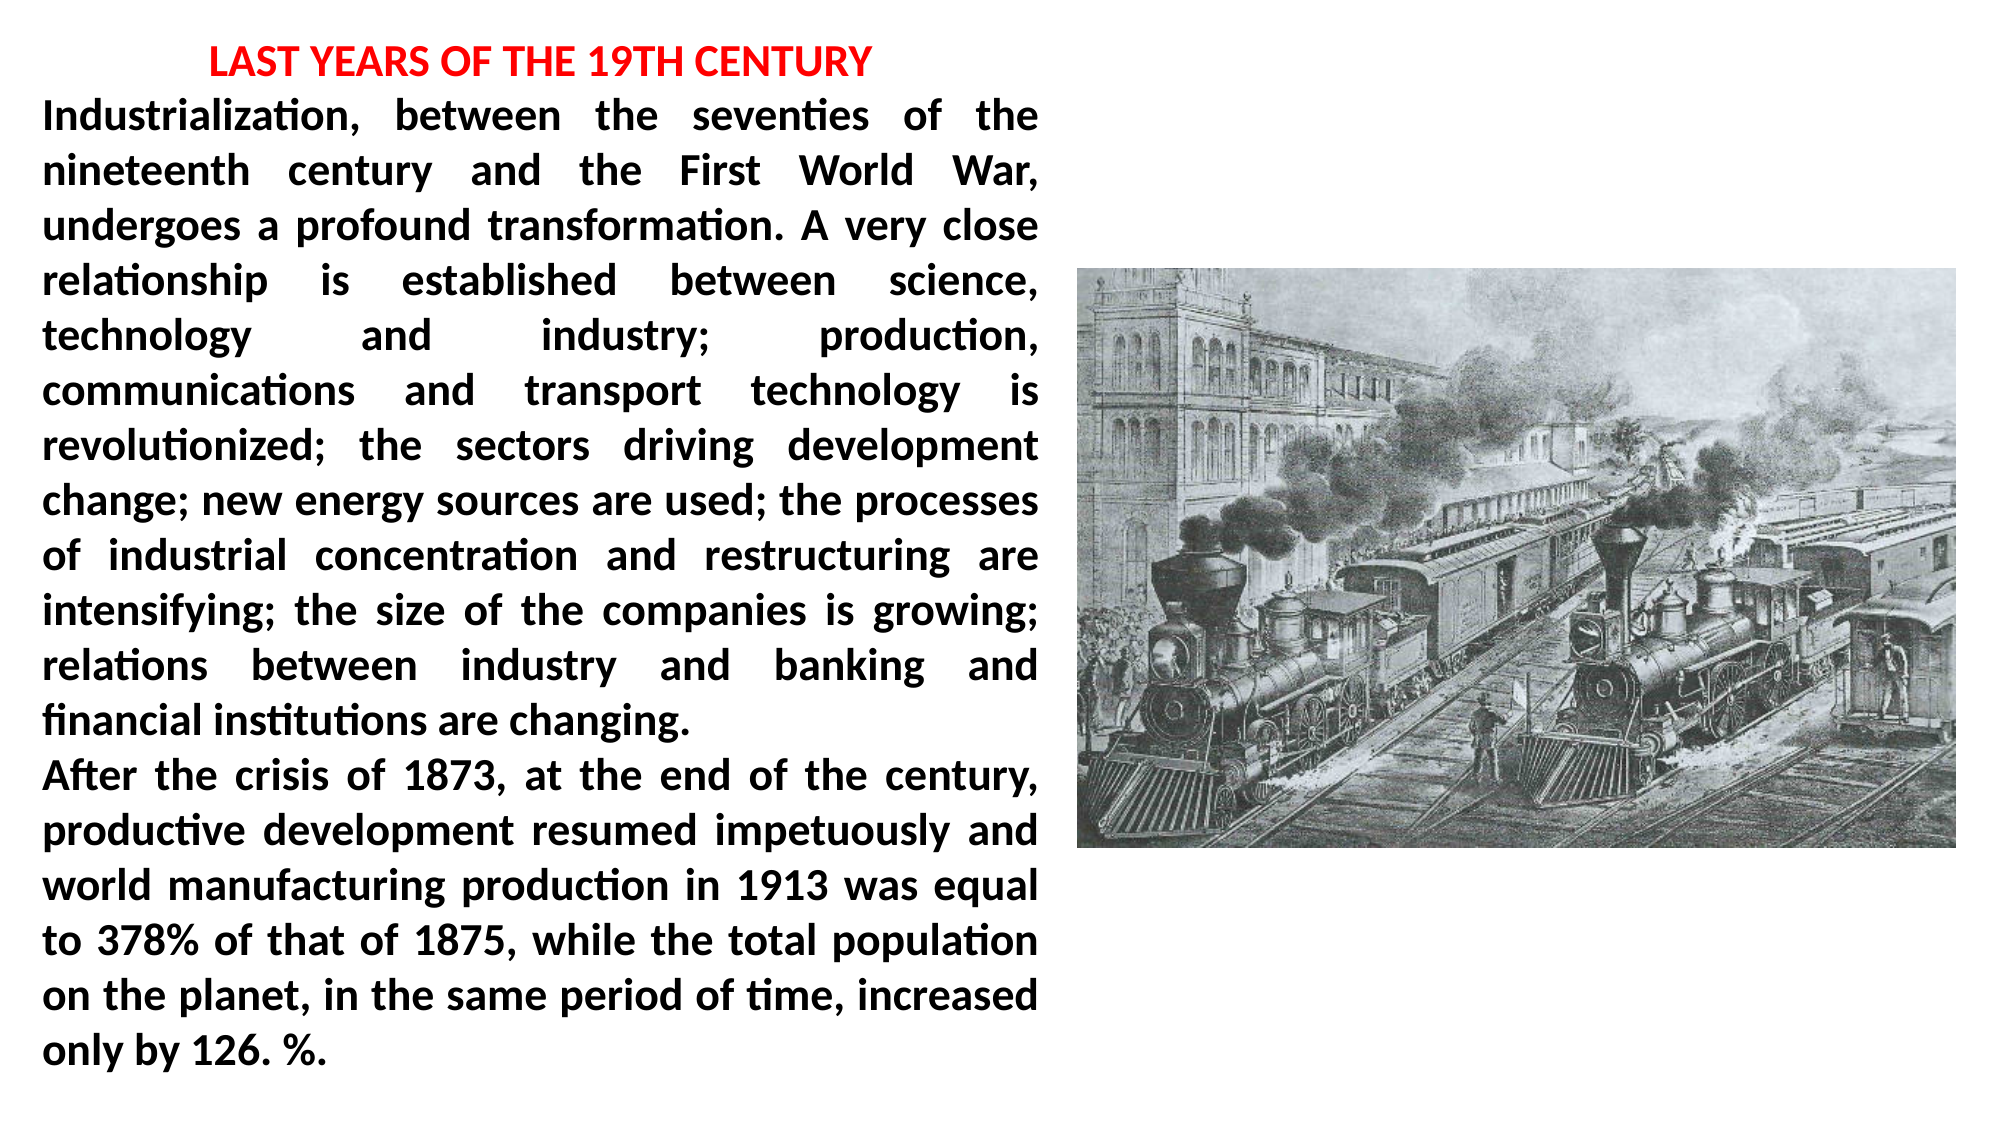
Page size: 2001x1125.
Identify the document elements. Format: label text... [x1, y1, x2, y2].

text_box LAST YEARS OF THE 19TH CENTURY Industrialization, between the seventies of the nineteenth century and the First World War, undergoes a profound transformation. A very close relationship is established between science, technology and industry; production, communications and transport technology is revolutionized; the sectors driving development change; new energy sources are used; the processes of industrial concentration and restructuring are intensifying; the size of the companies is growing; relations between industry and banking and financial institutions are changing. After the crisis of 1873, at the end of the century, productive development resumed impetuously and world manufacturing production in 1913 was equal to 378% of that of 1875, while the total population on the planet, in the same period of time, increased only by 126. %. [27, 22, 1055, 1083]
picture [1077, 268, 1956, 848]
